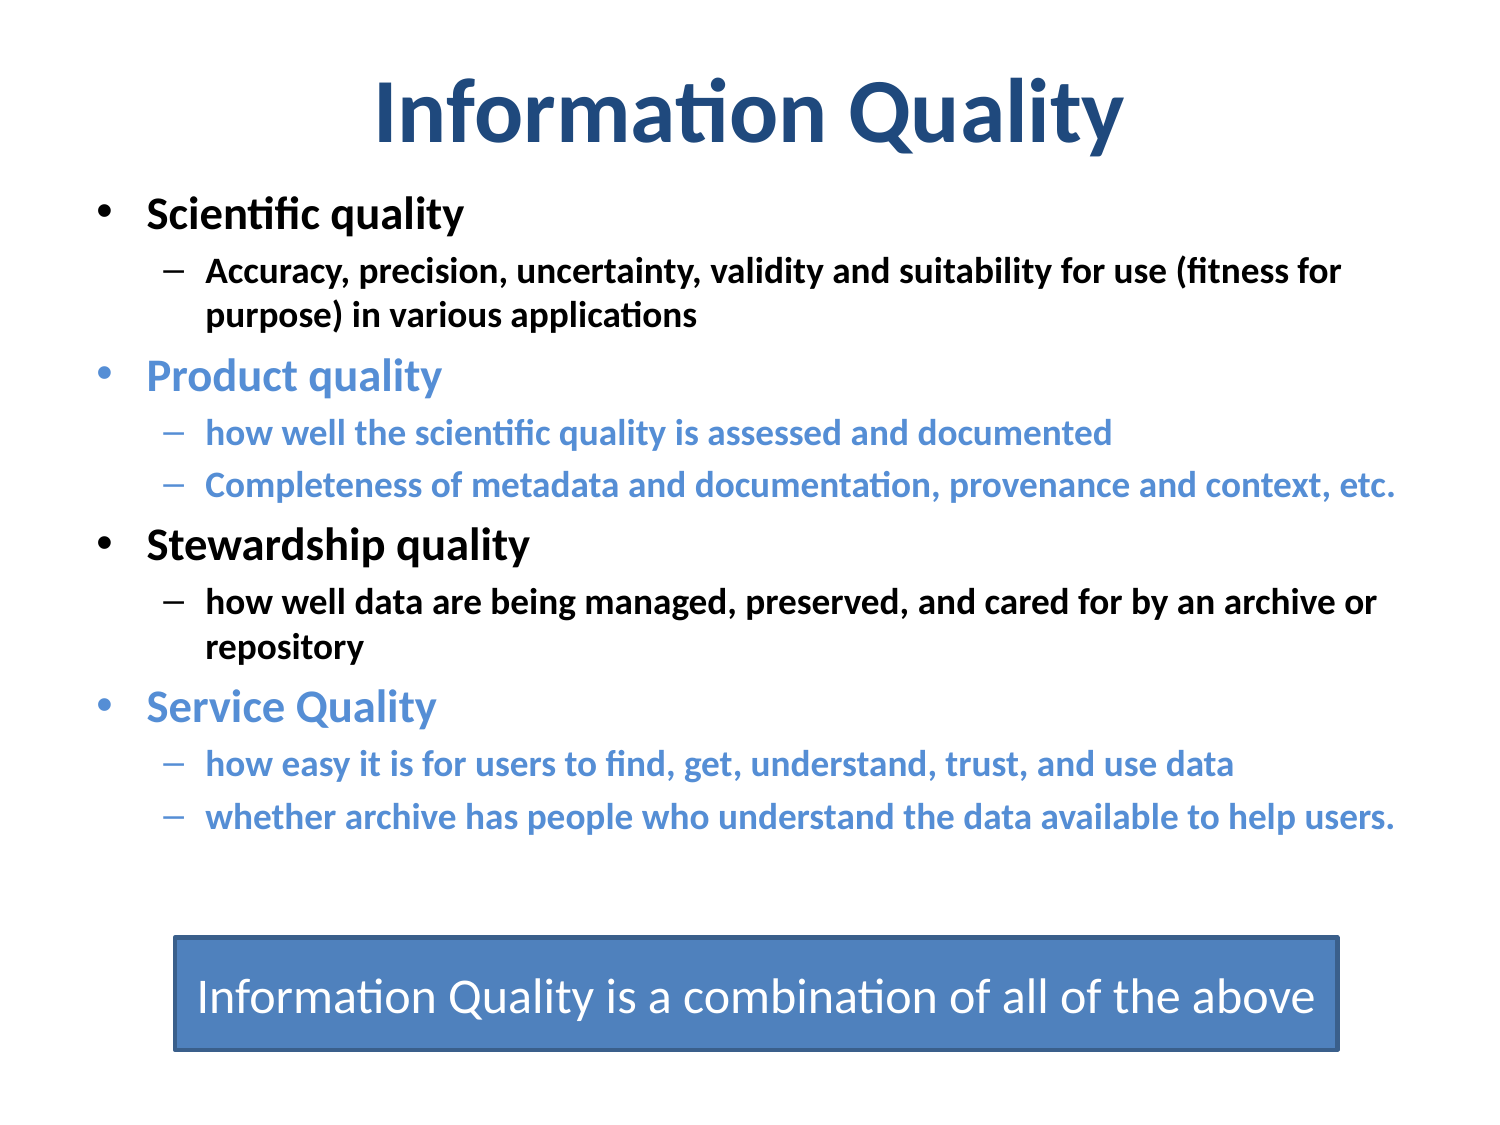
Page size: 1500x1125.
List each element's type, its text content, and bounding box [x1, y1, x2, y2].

list Scientific quality Accuracy, precision, uncertainty, validity and suitability for use (fitness for purpose) in various applications Product quality how well the scientific quality is assessed and documented Completeness of metadata and documentation, provenance and context, etc. Stewardship quality how well data are being managed, preserved, and cared for by an archive or repository Service Quality how easy it is for users to find, get, understand, trust, and use data whether archive has people who understand the data available to help users. [81, 174, 1432, 913]
title Information Quality [75, 12, 1425, 200]
text_box Information Quality is a combination of all of the above [173, 935, 1340, 1052]
